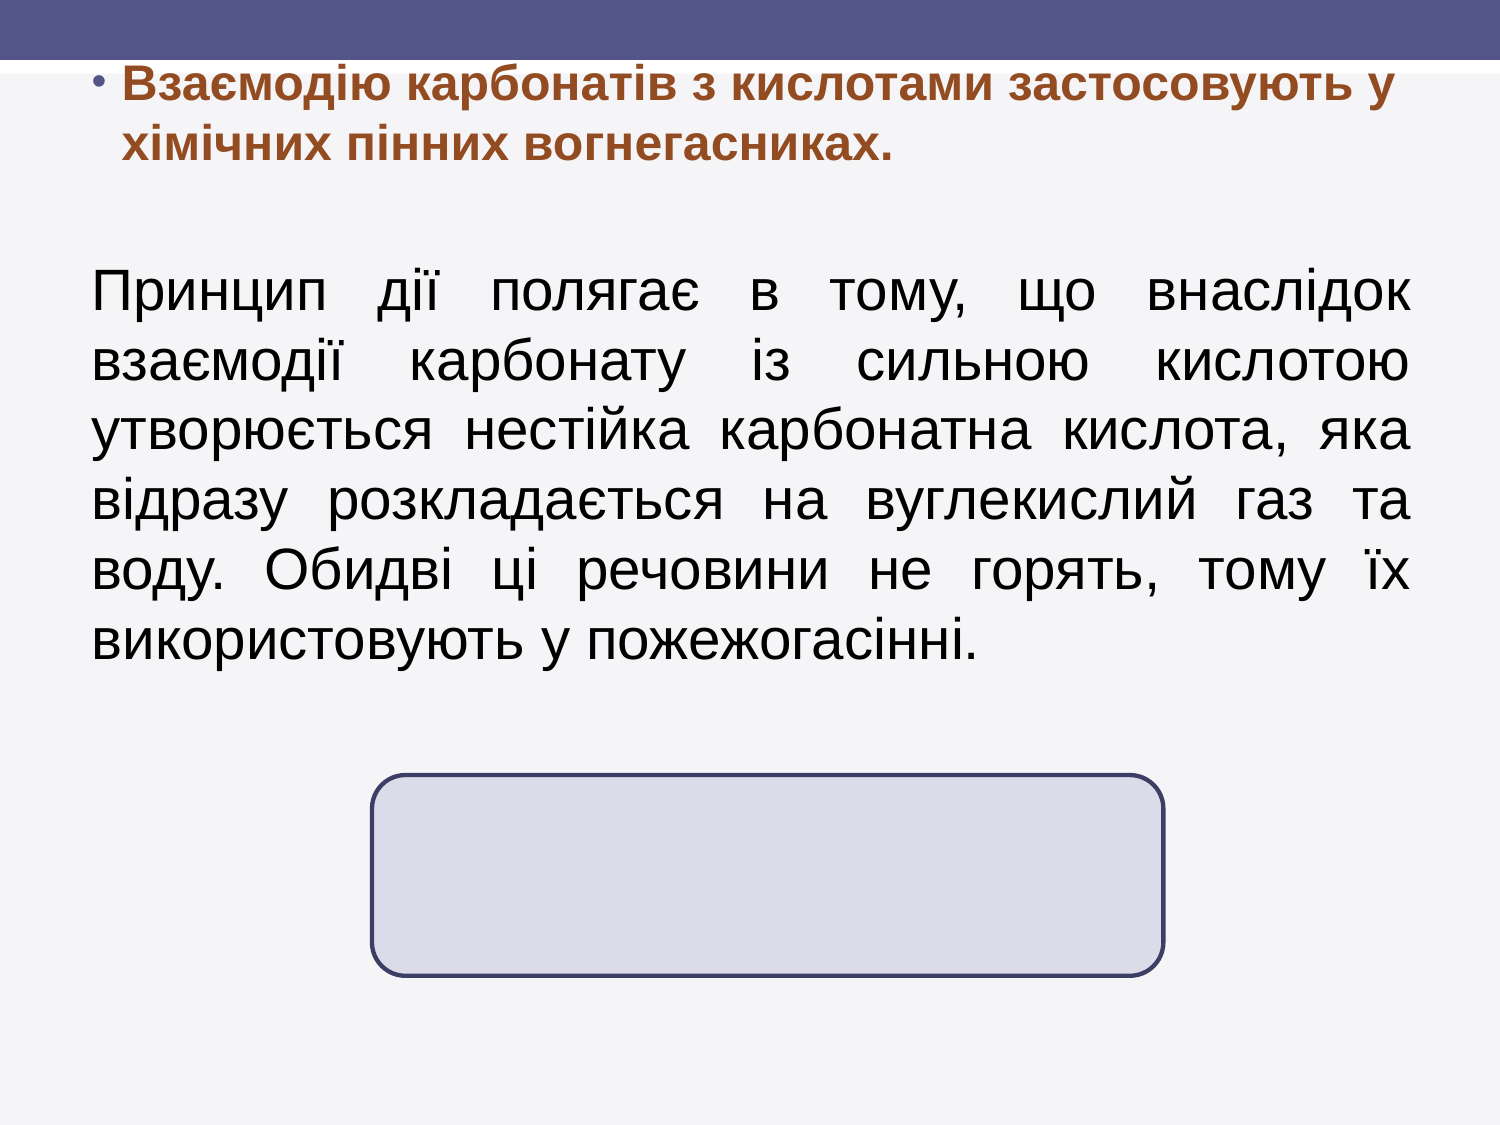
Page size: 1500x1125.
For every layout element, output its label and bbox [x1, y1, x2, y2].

text_box [369, 772, 1166, 978]
